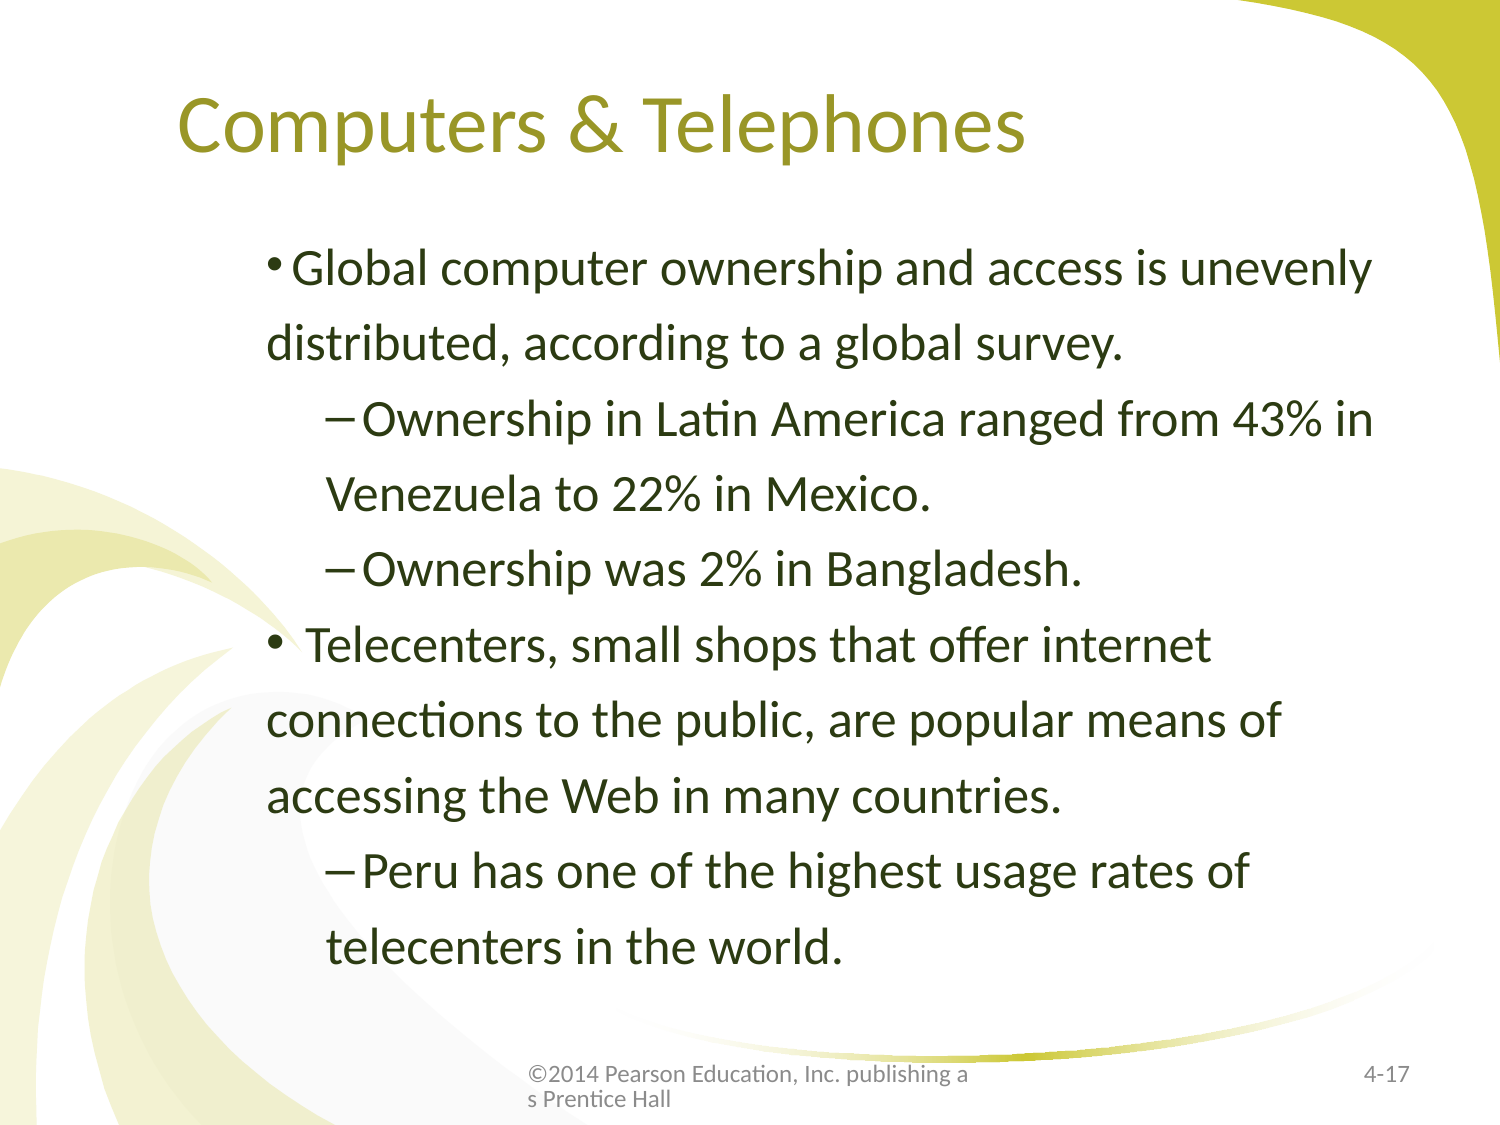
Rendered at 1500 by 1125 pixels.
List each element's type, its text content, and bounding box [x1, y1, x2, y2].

list Global computer ownership and access is unevenly distributed, according to a global survey. Ownership in Latin America ranged from 43% in Venezuela to 22% in Mexico. Ownership was 2% in Bangladesh. Telecenters, small shops that offer internet connections to the public, are popular means of accessing the Web in many countries. Peru has one of the highest usage rates of telecenters in the world. [200, 212, 1475, 988]
title Computers & Telephones [162, 37, 1438, 200]
footer ©2014 Pearson Education, Inc. publishing as Prentice Hall [512, 1042, 988, 1103]
slide_number 4-17 [1074, 1042, 1425, 1103]
